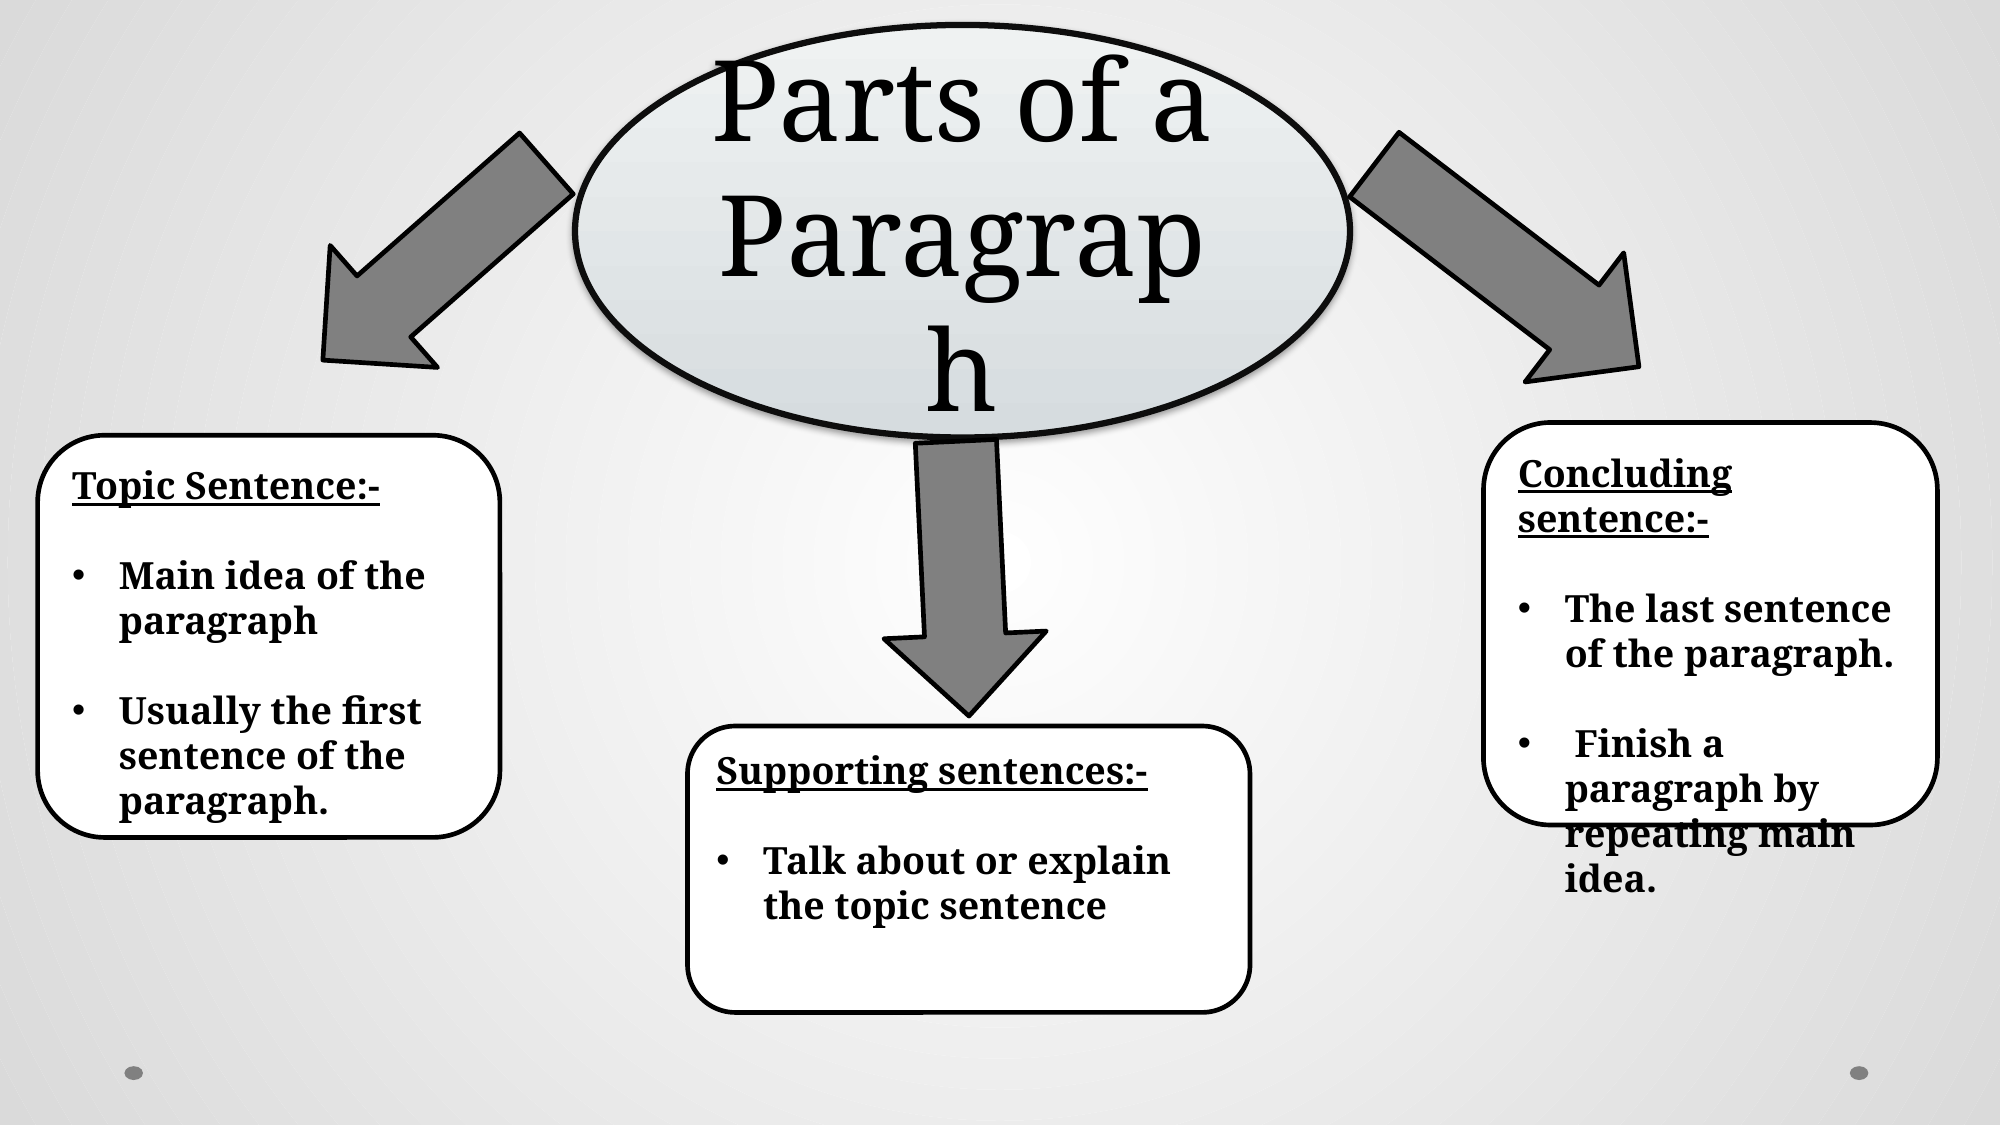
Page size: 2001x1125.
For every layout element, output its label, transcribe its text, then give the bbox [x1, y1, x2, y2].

text_box [881, 437, 1049, 719]
text_box [1347, 129, 1642, 385]
text_box Parts of a Paragraph [574, 24, 1351, 439]
text_box Topic Sentence:- Main idea of the paragraph Usually the first sentence of the paragraph. [35, 432, 503, 840]
text_box Concluding sentence:- The last sentence of the paragraph. Finish a paragraph by repeating main idea. [1481, 420, 1940, 828]
text_box [320, 130, 576, 370]
text_box Supporting sentences:- Talk about or explain the topic sentence [685, 723, 1253, 1015]
